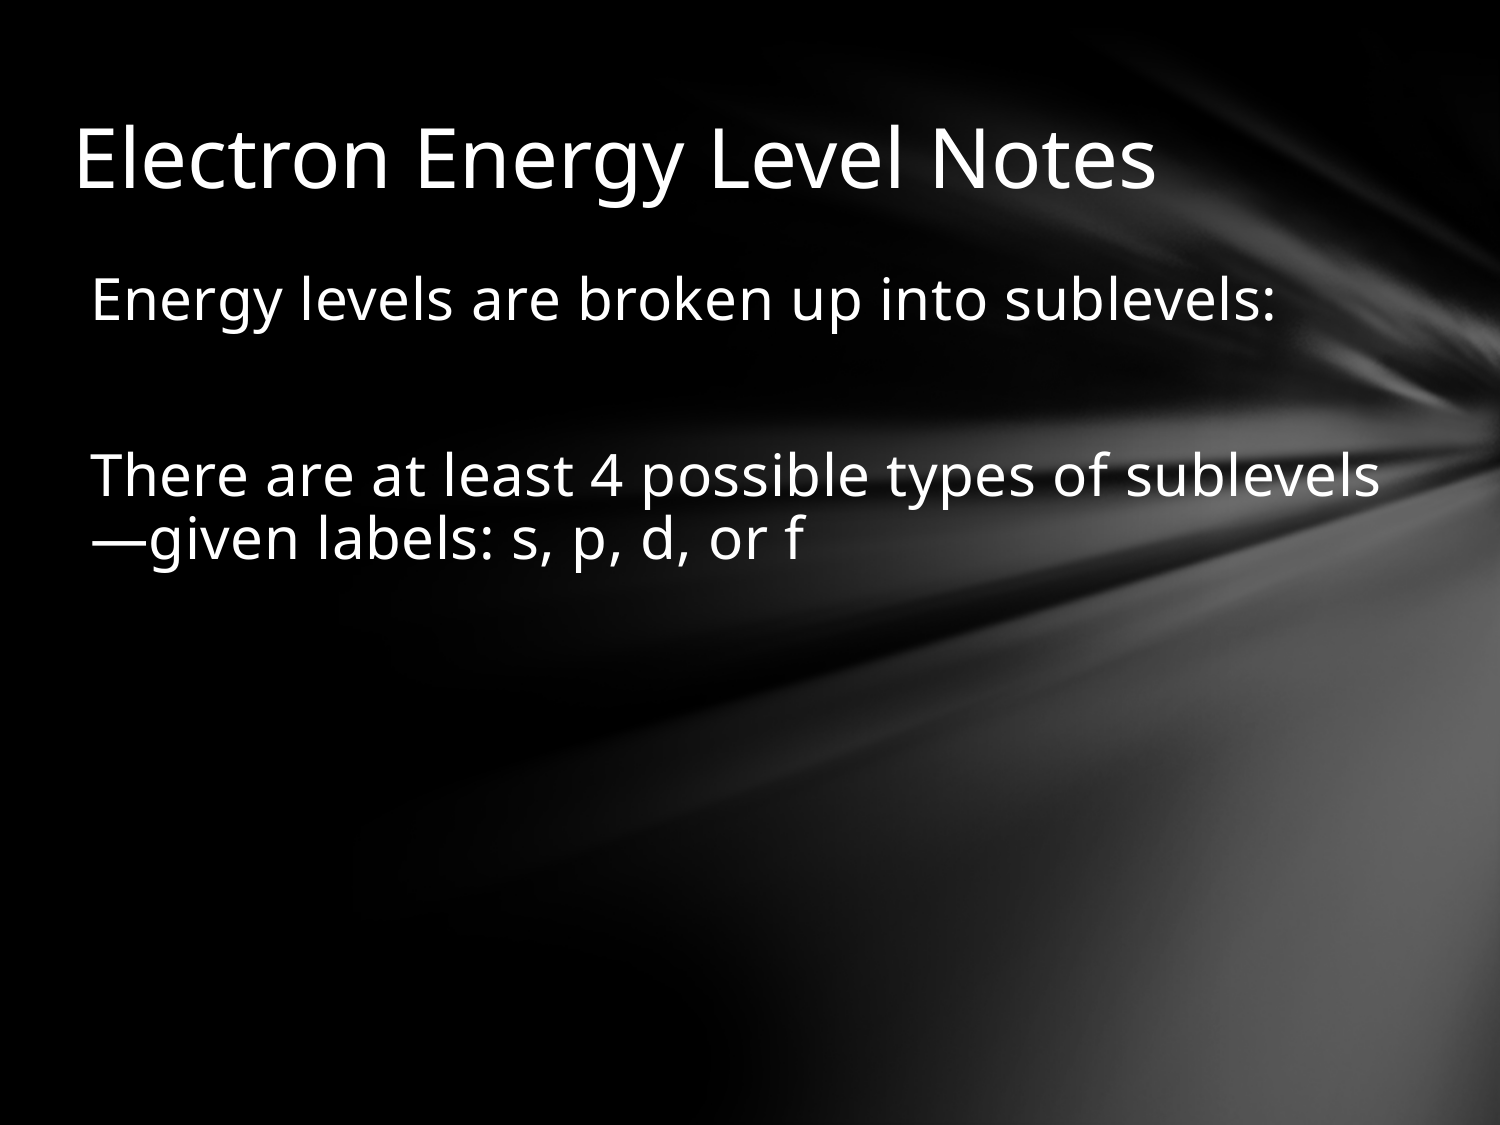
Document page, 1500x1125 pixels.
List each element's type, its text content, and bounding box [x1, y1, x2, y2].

list Energy levels are broken up into sublevels: There are at least 4 possible types of sublevels—given labels: s, p, d, or f [75, 262, 1425, 1005]
title Electron Energy Level Notes [57, 37, 1318, 213]
